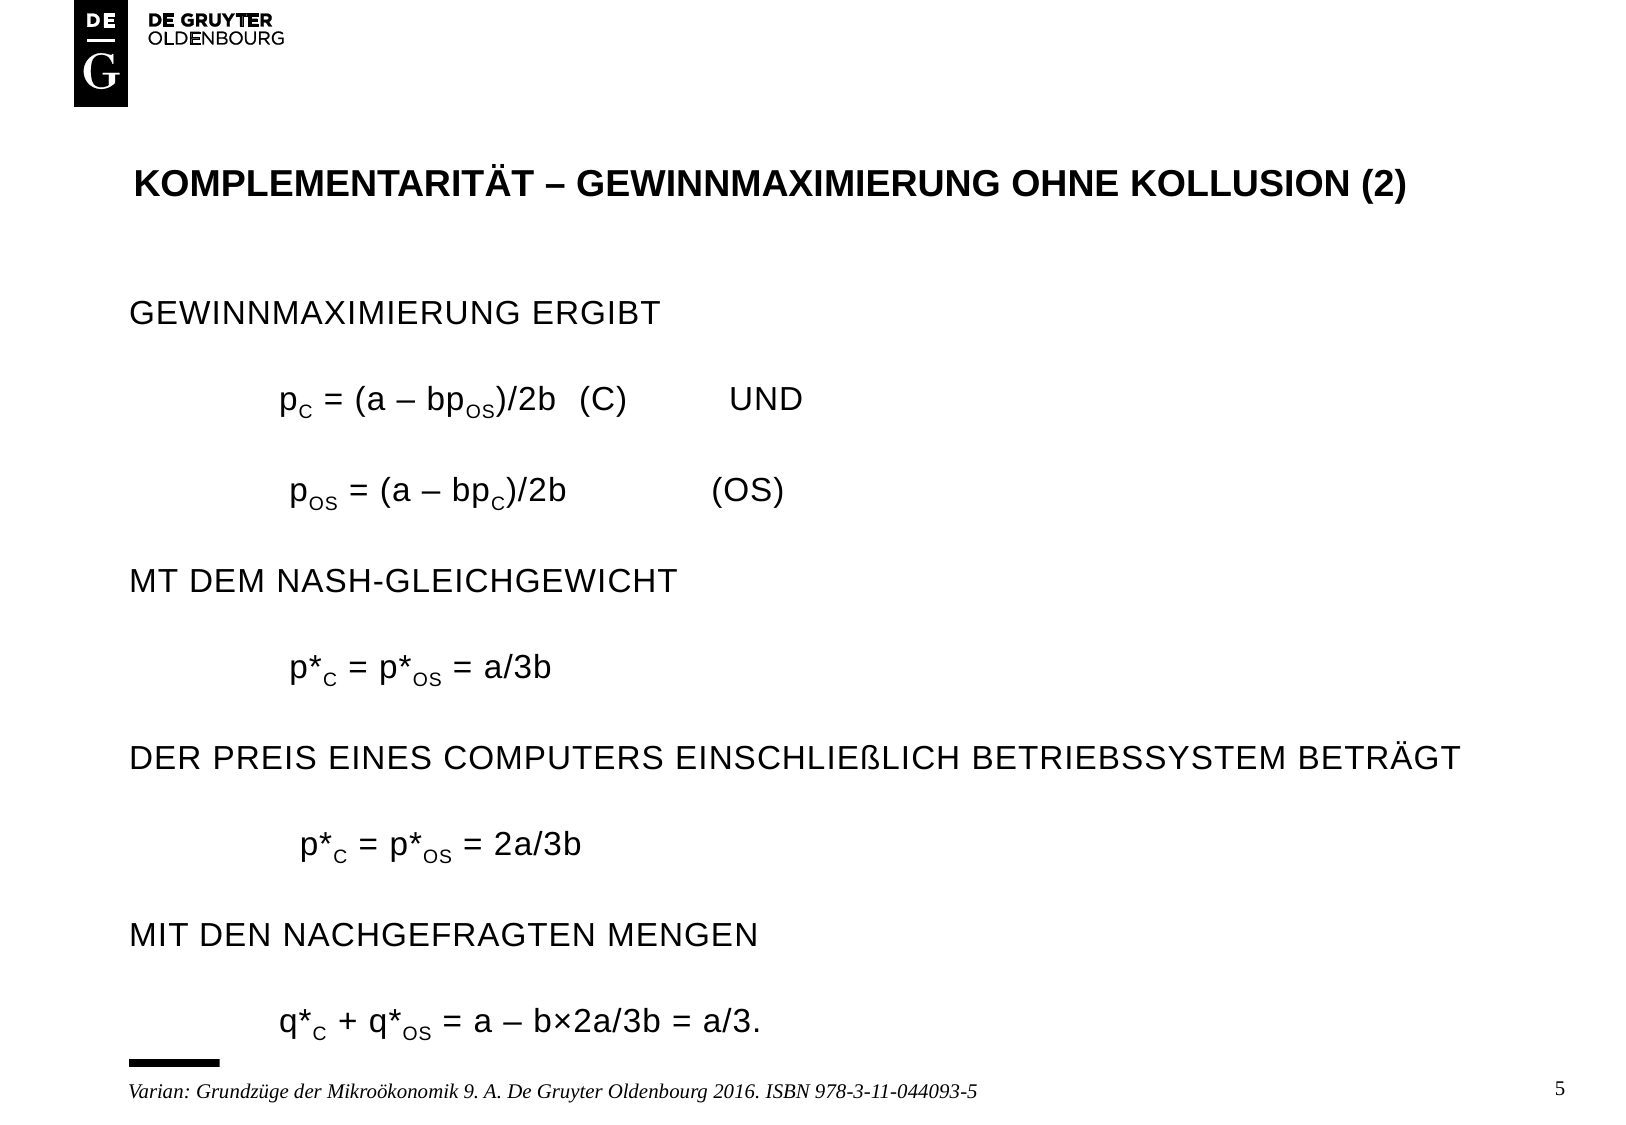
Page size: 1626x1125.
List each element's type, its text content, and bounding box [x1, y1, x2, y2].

slide_number 5 [1554, 1074, 1614, 1104]
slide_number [128, 1077, 1539, 1108]
title Komplementarität – Gewinnmaximierung ohne kollusion (2) [133, 158, 1560, 218]
list Gewinnmaximierung ergibt pC = (a – bpOS)/2b (C) und pOS = (a – bpC)/2b (OS) mt dem nash-gleichgewicht p*C = p*OS = a/3b DER PREIS EINES COMPUTERS EINSCHLIEßLICH BETRIEBSSYSTEM BETRÄGT p*C = p*OS = 2a/3b MIT DEN NACHGEFRAGTEN MENGEN q*C + q*OS = a – b×2a/3b = a/3. [129, 291, 1556, 1018]
